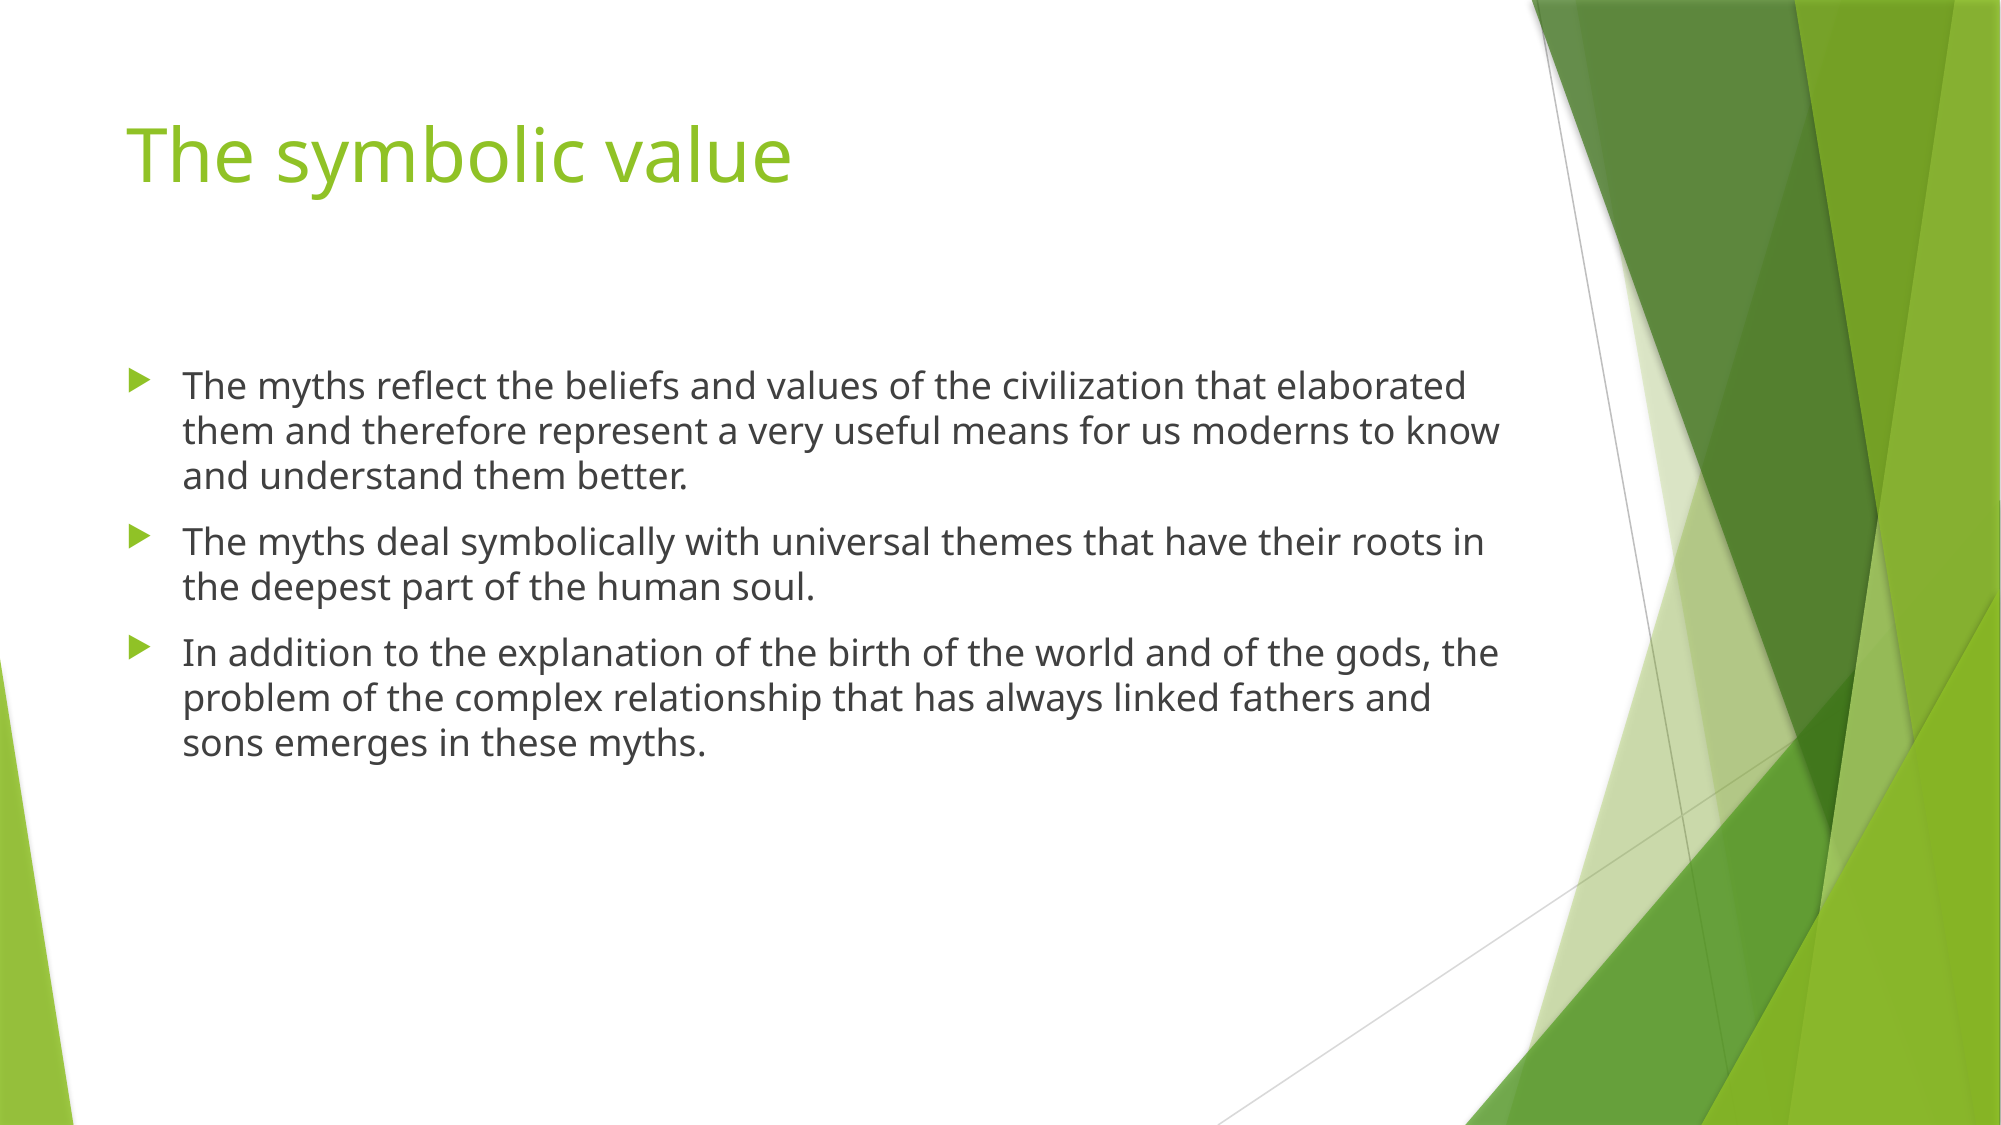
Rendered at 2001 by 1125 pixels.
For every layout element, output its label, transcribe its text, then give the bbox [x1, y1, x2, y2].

title The symbolic value [111, 99, 1522, 317]
list The myths reflect the beliefs and values of the civilization that elaborated them and therefore represent a very useful means for us moderns to know and understand them better. The myths deal symbolically with universal themes that have their roots in the deepest part of the human soul. In addition to the explanation of the birth of the world and of the gods, the problem of the complex relationship that has always linked fathers and sons emerges in these myths. [111, 354, 1522, 992]
